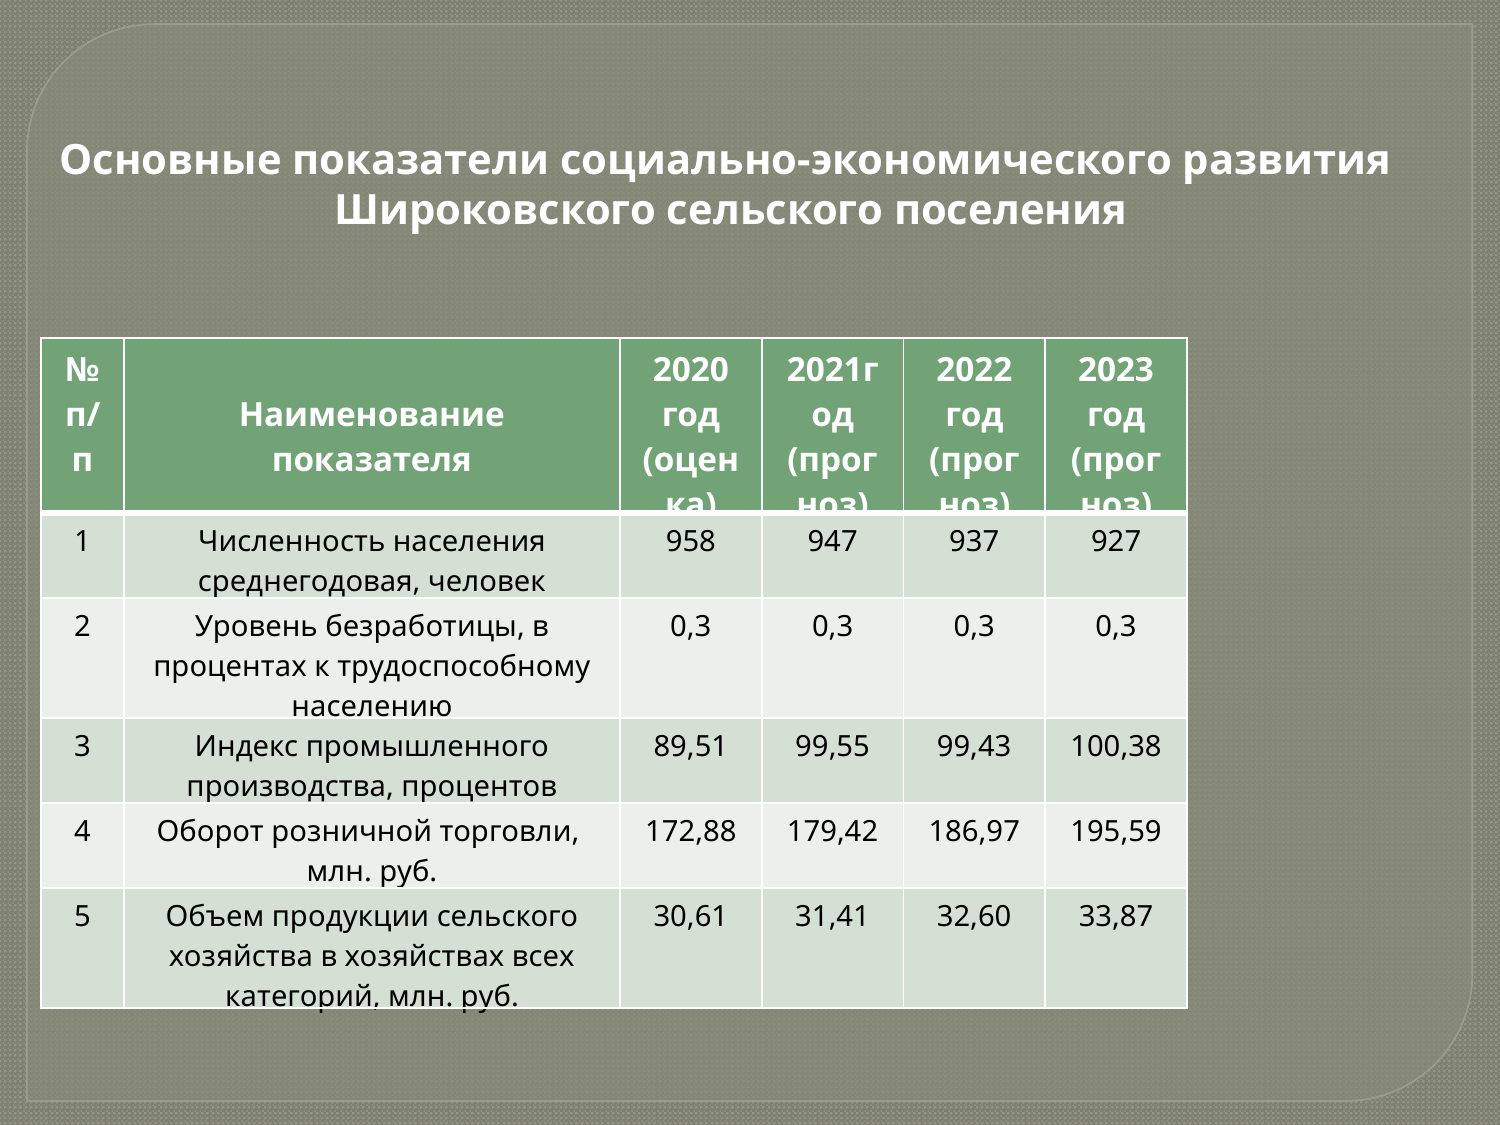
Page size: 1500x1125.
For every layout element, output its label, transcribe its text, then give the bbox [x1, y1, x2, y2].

table_cell Индекс промышленного производства, процентов [125, 719, 619, 802]
table_cell 32,60 [904, 889, 1044, 1007]
table_cell 172,88 [621, 804, 761, 887]
table_cell 100,38 [1046, 719, 1186, 802]
table_cell 0,3 [621, 599, 761, 717]
table_cell 89,51 [621, 719, 761, 802]
table_cell 4 [42, 804, 123, 887]
table_cell 958 [621, 516, 761, 597]
table_cell 2 [42, 599, 123, 717]
table_cell Уровень безработицы, в процентах к трудоспособному населению [125, 599, 619, 717]
table_cell 1 [42, 516, 123, 597]
table_header 2023 год (прогноз) [1046, 339, 1186, 510]
table_header Наименование показателя [125, 339, 619, 510]
table_cell Оборот розничной торговли, млн. руб. [125, 804, 619, 887]
table_cell 0,3 [904, 599, 1044, 717]
table_cell 947 [763, 516, 903, 597]
table_cell 186,97 [904, 804, 1044, 887]
table_header № п/п [42, 339, 123, 510]
table_cell 30,61 [621, 889, 761, 1007]
text_box Основные показатели социально-экономического развития Широковского сельского поселения [44, 125, 1418, 241]
table_cell Объем продукции сельского хозяйства в хозяйствах всех категорий, млн. руб. [125, 889, 619, 1007]
table_cell 99,55 [763, 719, 903, 802]
table_cell Численность населения среднегодовая, человек [125, 516, 619, 597]
table_cell 0,3 [1046, 599, 1186, 717]
table_cell 31,41 [763, 889, 903, 1007]
table_header 2021год (прогноз) [763, 339, 903, 510]
table_cell 195,59 [1046, 804, 1186, 887]
table_cell 99,43 [904, 719, 1044, 802]
table_cell 179,42 [763, 804, 903, 887]
table_cell 937 [904, 516, 1044, 597]
table_cell 33,87 [1046, 889, 1186, 1007]
table_cell 3 [42, 719, 123, 802]
table_cell 5 [42, 889, 123, 1007]
table_header 2022 год (прогноз) [904, 339, 1044, 510]
table_cell 0,3 [763, 599, 903, 717]
table_cell 927 [1046, 516, 1186, 597]
table_header 2020 год (оцен ка) [621, 339, 761, 510]
